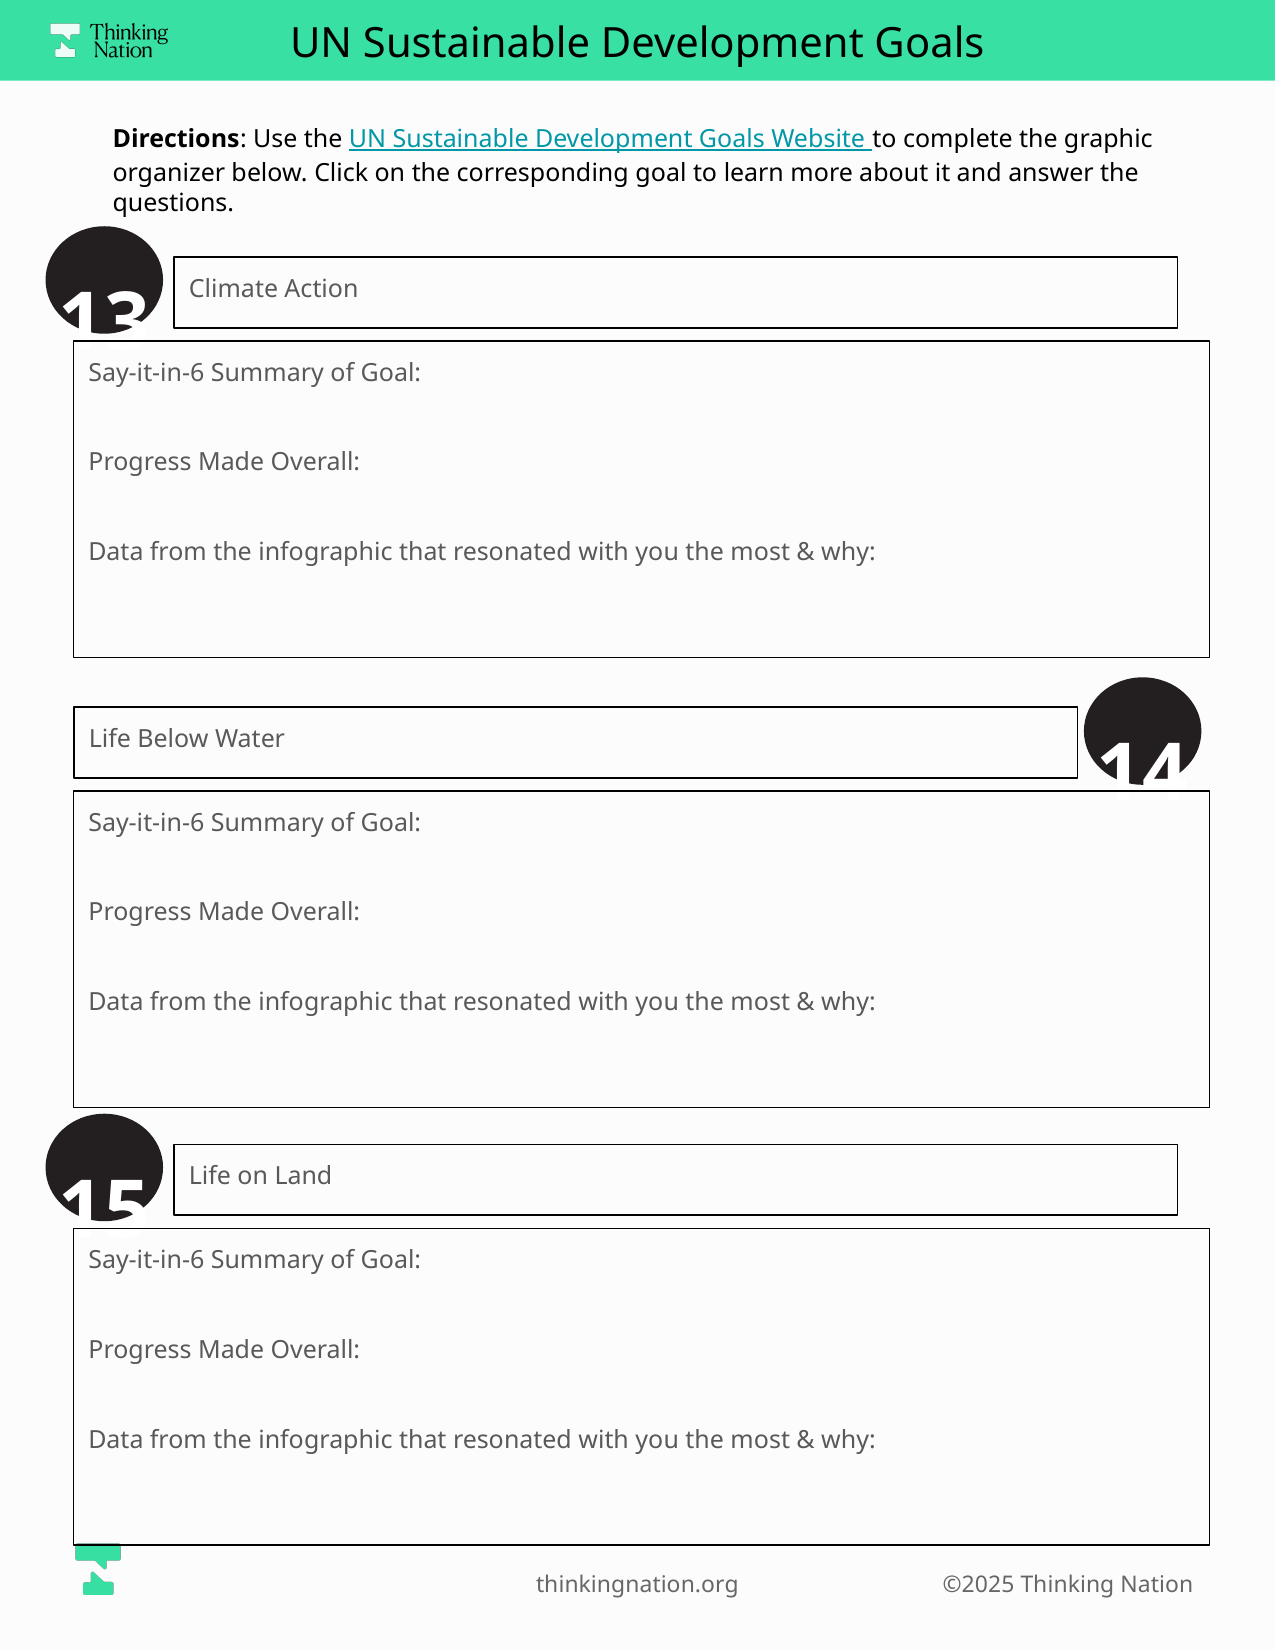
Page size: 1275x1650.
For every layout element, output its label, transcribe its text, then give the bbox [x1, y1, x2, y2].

text_box ©2025 Thinking Nation [907, 1553, 1210, 1605]
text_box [1075, 677, 1210, 785]
text_box Life on Land [176, 1144, 1178, 1216]
text_box Say-it-in-6 Summary of Goal: Progress Made Overall: Data from the infographic that resonated with you the most & why: [73, 791, 1210, 1108]
text_box Say-it-in-6 Summary of Goal: Progress Made Overall: Data from the infographic that resonated with you the most & why: [73, 1228, 1210, 1546]
text_box Climate Action [176, 257, 1178, 328]
text_box Directions: Use the UN Sustainable Development Goals Website to complete the graphic organizer below. Click on the corresponding goal to learn more about it and answer the questions. [97, 107, 1178, 257]
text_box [37, 225, 172, 334]
text_box Say-it-in-6 Summary of Goal: Progress Made Overall: Data from the infographic that resonated with you the most & why: [73, 341, 1210, 658]
picture [36, 12, 172, 69]
text_box Life Below Water [73, 707, 1070, 778]
text_box UN Sustainable Development Goals [0, 0, 1275, 81]
text_box thinkingnation.org [486, 1553, 789, 1605]
picture [62, 1533, 134, 1605]
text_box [37, 1113, 172, 1222]
